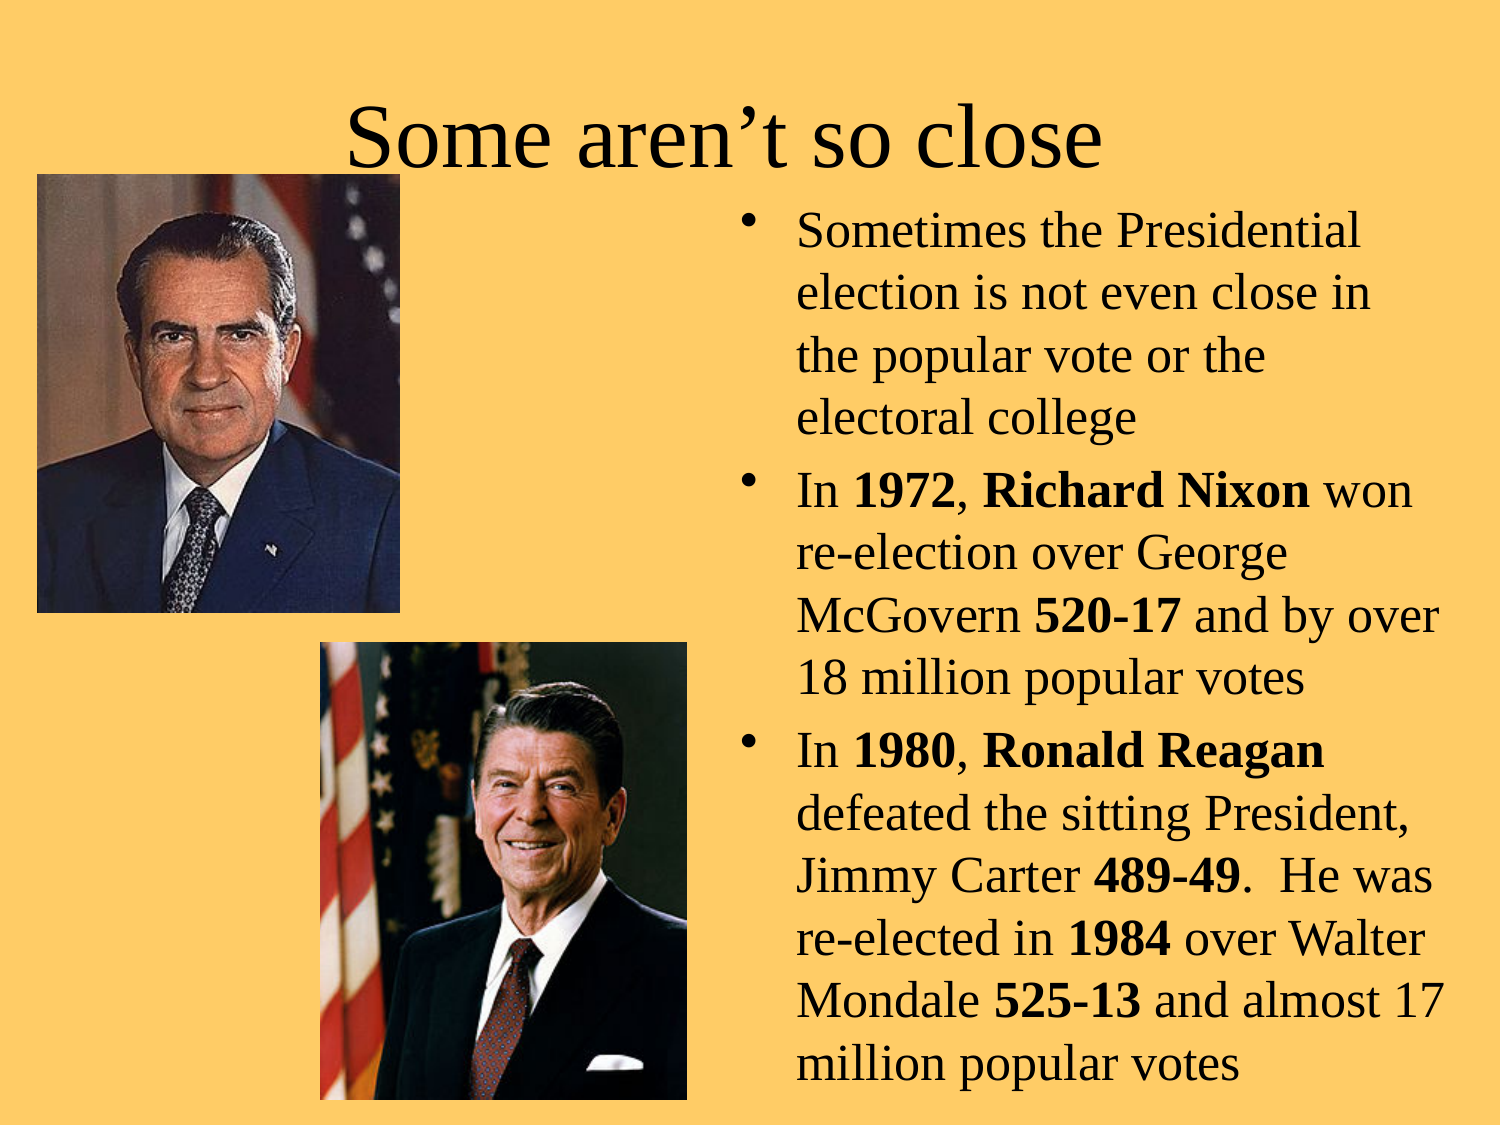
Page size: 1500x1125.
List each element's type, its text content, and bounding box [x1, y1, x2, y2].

picture [37, 174, 401, 614]
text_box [319, 641, 687, 1101]
list Sometimes the Presidential election is not even close in the popular vote or the electoral college In 1972, Richard Nixon won re-election over George McGovern 520-17 and by over 18 million popular votes In 1980, Ronald Reagan defeated the sitting President, Jimmy Carter 489-49. He was re-elected in 1984 over Walter Mondale 525-13 and almost 17 million popular votes [724, 187, 1463, 1125]
title Some aren’t so close [87, 37, 1363, 226]
